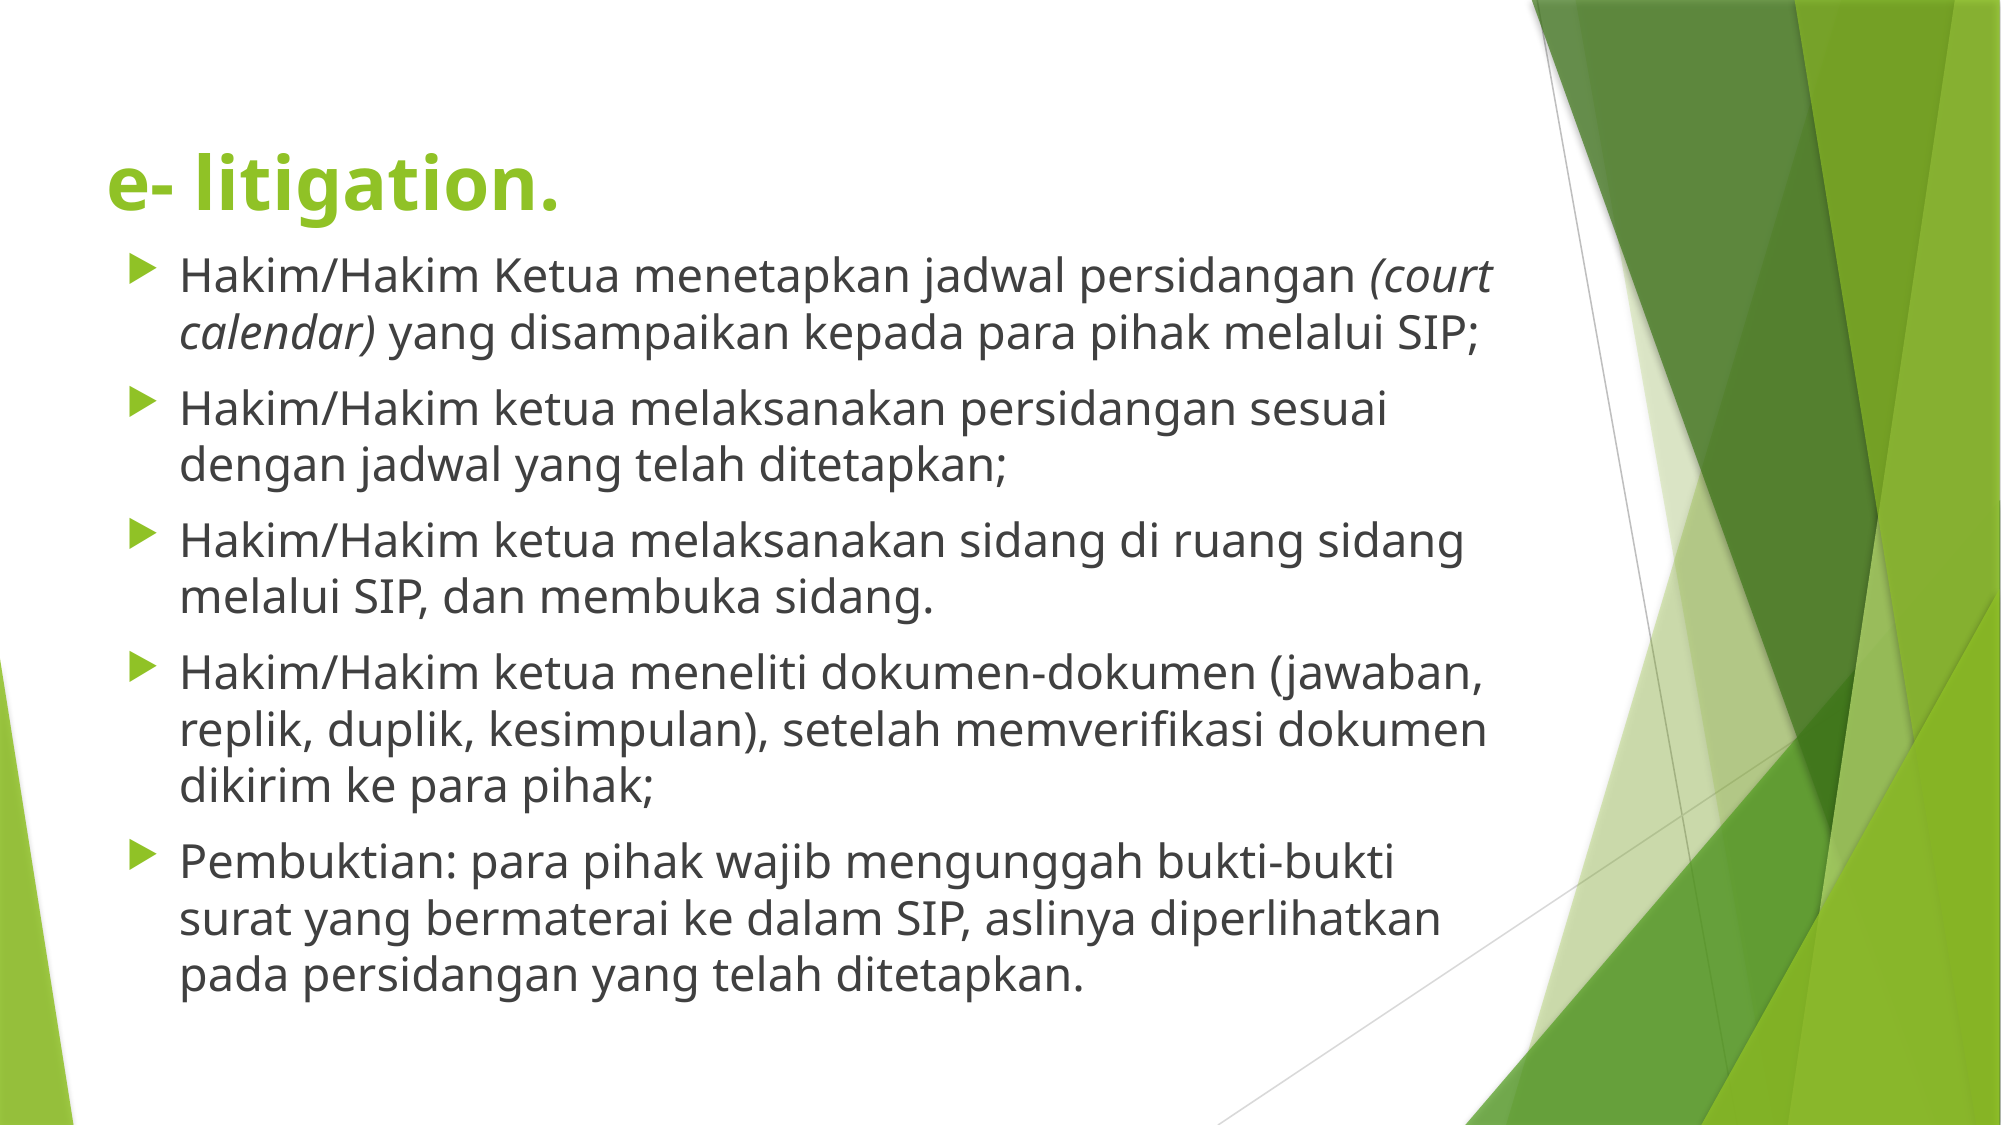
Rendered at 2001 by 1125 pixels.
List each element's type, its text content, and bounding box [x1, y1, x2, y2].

title e- litigation. [91, 38, 1502, 255]
list Hakim/Hakim Ketua menetapkan jadwal persidangan (court calendar) yang disampaikan kepada para pihak melalui SIP; Hakim/Hakim ketua melaksanakan persidangan sesuai dengan jadwal yang telah ditetapkan; Hakim/Hakim ketua melaksanakan sidang di ruang sidang melalui SIP, dan membuka sidang. Hakim/Hakim ketua meneliti dokumen-dokumen (jawaban, replik, duplik, kesimpulan), setelah memverifikasi dokumen dikirim ke para pihak; Pembuktian: para pihak wajib mengunggah bukti-bukti surat yang bermaterai ke dalam SIP, aslinya diperlihatkan pada persidangan yang telah ditetapkan. [111, 238, 1522, 1072]
